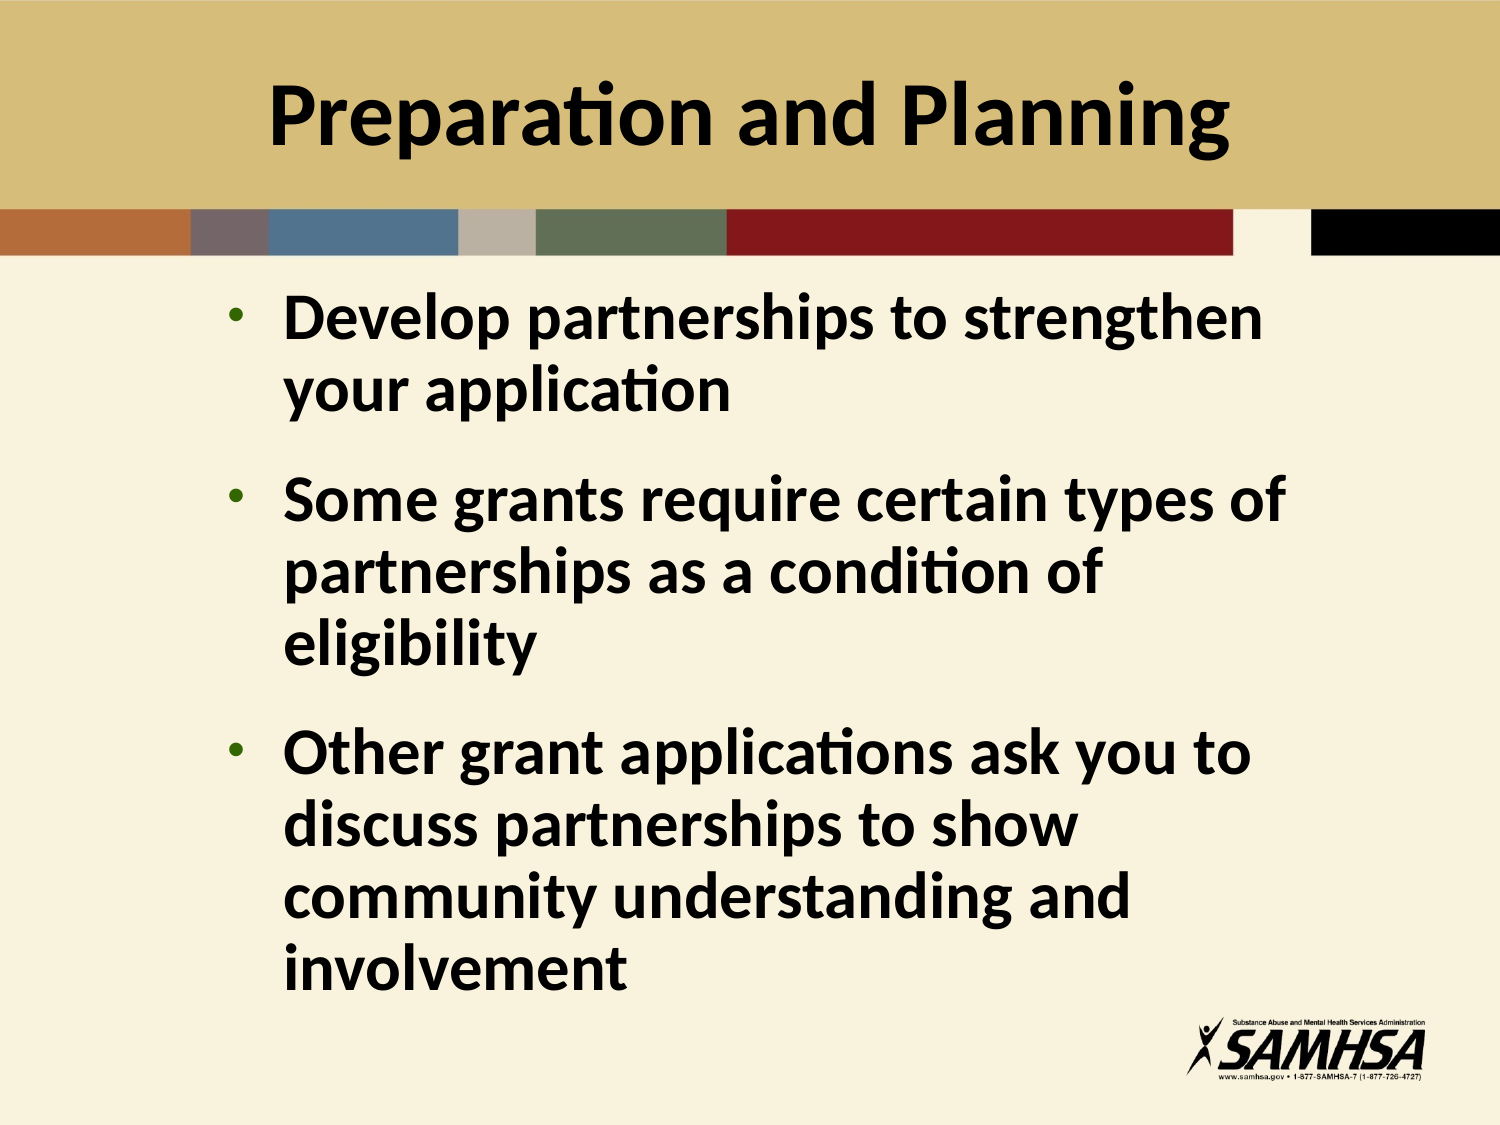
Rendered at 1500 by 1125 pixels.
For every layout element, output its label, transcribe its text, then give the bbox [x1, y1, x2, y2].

picture [0, 0, 1500, 1125]
list [187, 262, 1466, 938]
text_box Develop partnerships to strengthen your application Some grants require certain types of partnerships as a condition of eligibility Other grant applications ask you to discuss partnerships to show community understanding and involvement [212, 275, 1375, 1125]
title Preparation and Planning [74, 44, 1426, 173]
